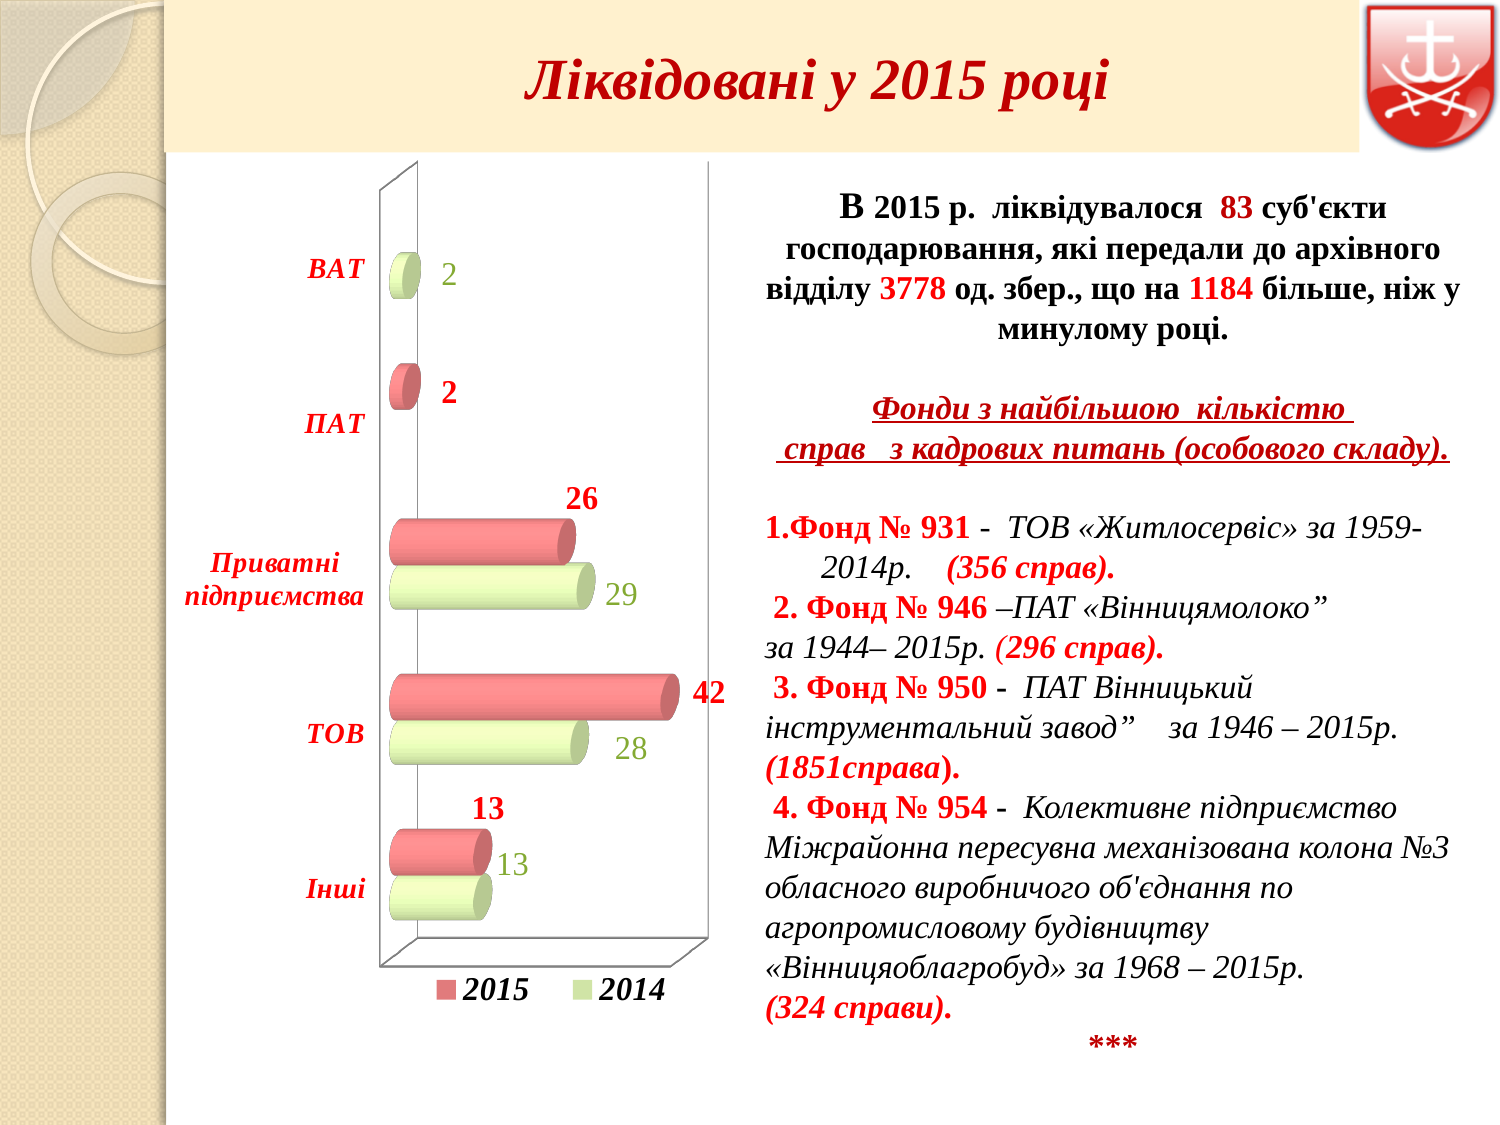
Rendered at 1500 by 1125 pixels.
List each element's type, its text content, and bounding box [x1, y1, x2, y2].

text_box В 2015 р. ліквідувалося 83 суб'єкти господарювання, які передали до архівного відділу 3778 од. збер., що на 1184 більше, ніж у минулому році. Фонди з найбільшою кількістю справ з кадрових питань (особового складу). 1.Фонд № 931 - ТОВ «Житлосервіс» за 1959-2014р. (356 справ). 2. Фонд № 946 –ПАТ «Вінницямолоко” за 1944– 2015р. (296 справ). 3. Фонд № 950 - ПАТ Вінницький інструментальний завод” за 1946 – 2015р. (1851справа). 4. Фонд № 954 - Колективне підприємство Міжрайонна пересувна механізована колона №3 обласного виробничого об'єднання по агропромисловому будівництву «Вінницяоблагробуд» за 1968 – 2015р. (324 справи). *** [750, 128, 1477, 1072]
picture [1359, 0, 1500, 153]
title Ліквідовані у 2015 році [164, 0, 1355, 153]
chart [163, 152, 727, 1084]
